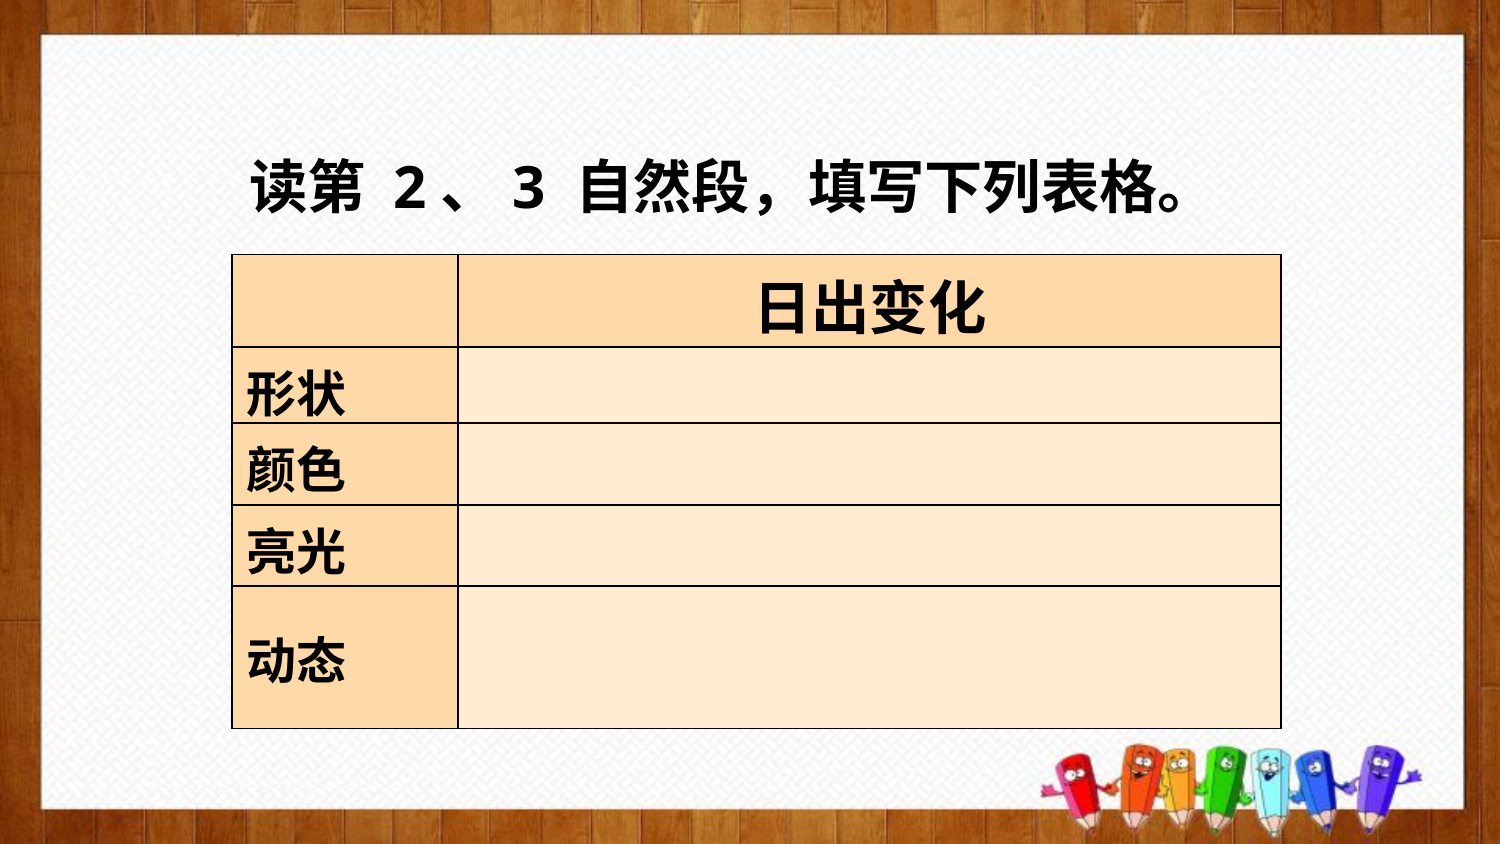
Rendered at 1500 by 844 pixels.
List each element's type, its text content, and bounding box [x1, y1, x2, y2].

table_cell 颜色 [233, 424, 457, 504]
table_cell 形状 [233, 348, 457, 422]
table_cell [459, 424, 1280, 504]
text_box 读第 2、3 自然段，填写下列表格。 [234, 143, 1279, 228]
table_cell 动态 [233, 587, 457, 728]
table_cell 亮光 [233, 506, 457, 585]
table_header 日出变化 [459, 255, 1280, 346]
table_header [233, 255, 457, 346]
picture [0, 0, 1500, 844]
table_cell [459, 348, 1280, 422]
table_cell [459, 506, 1280, 585]
table_cell [459, 587, 1280, 728]
